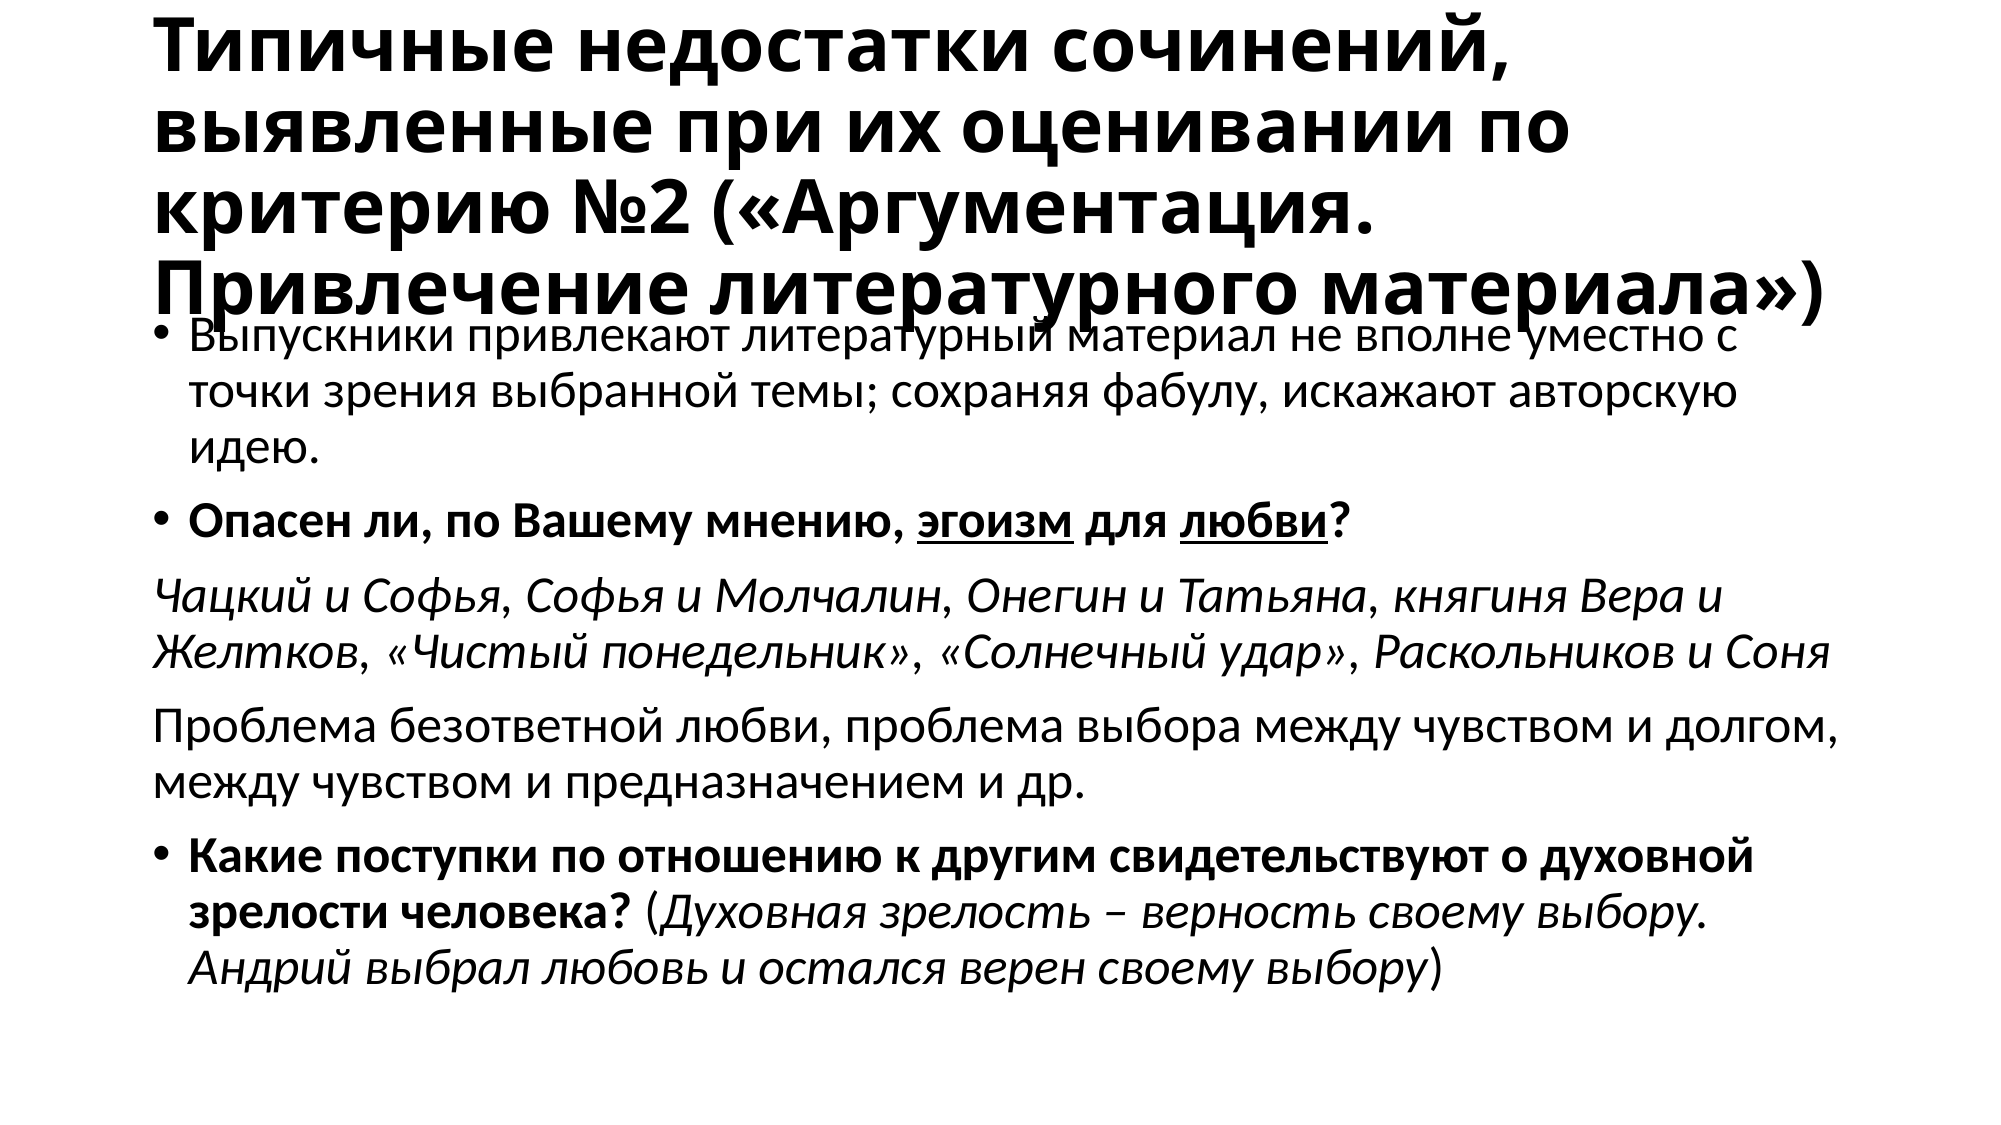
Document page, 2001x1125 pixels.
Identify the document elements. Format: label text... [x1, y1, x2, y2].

title Типичные недостатки сочинений, выявленные при их оценивании по критерию №2 («Аргументация. Привлечение литературного материала») [137, 59, 1863, 278]
list Выпускники привлекают литературный материал не вполне уместно с точки зрения выбранной темы; сохраняя фабулу, искажают авторскую идею. Опасен ли, по Вашему мнению, эгоизм для любви? Чацкий и Софья, Софья и Молчалин, Онегин и Татьяна, княгиня Вера и Желтков, «Чистый понедельник», «Солнечный удар», Раскольников и Соня Проблема безответной любви, проблема выбора между чувством и долгом, между чувством и предназначением и др. Какие поступки по отношению к другим свидетельствуют о духовной зрелости человека? (Духовная зрелость – верность своему выбору. Андрий выбрал любовь и остался верен своему выбору) [137, 299, 1863, 1055]
